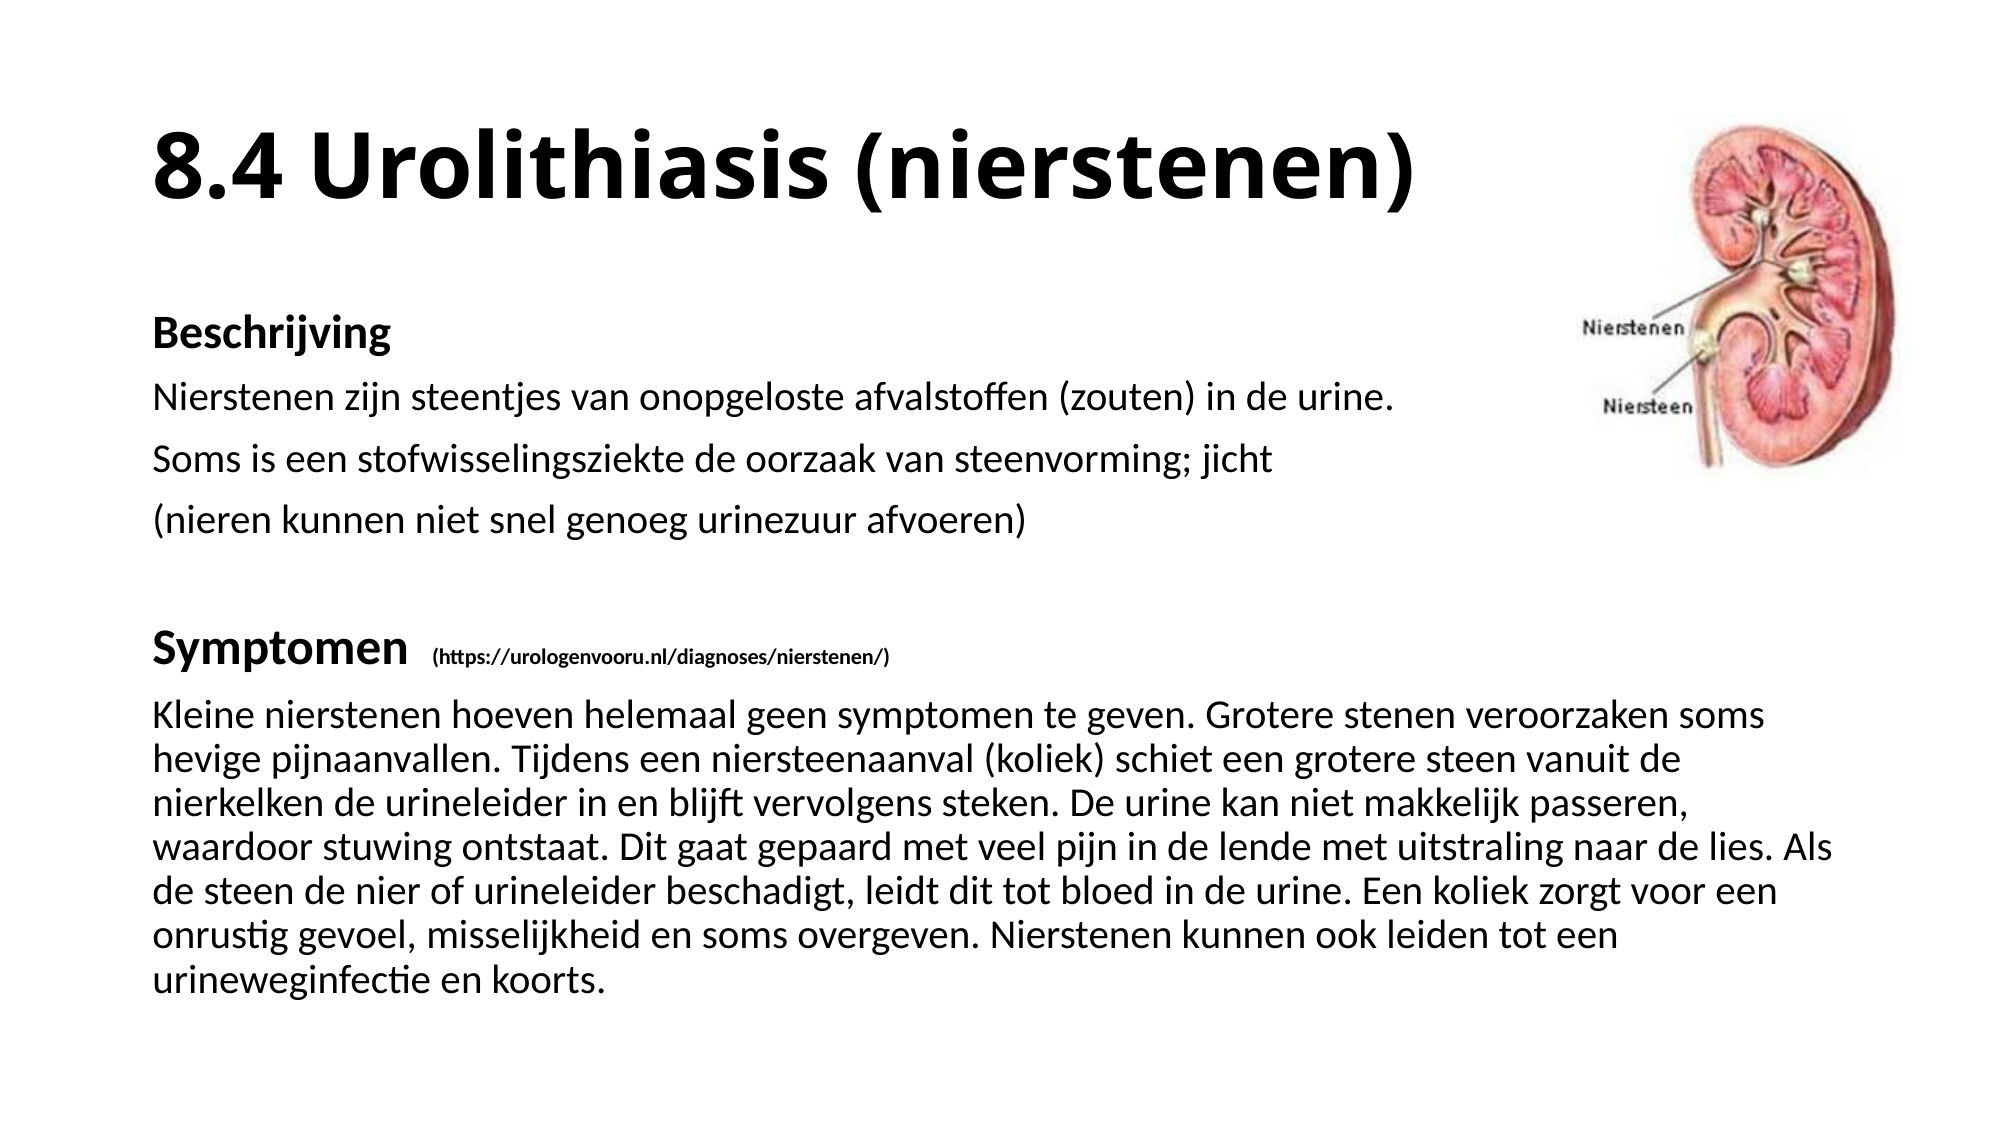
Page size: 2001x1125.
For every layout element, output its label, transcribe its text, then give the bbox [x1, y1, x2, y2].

title 8.4 Urolithiasis (nierstenen) [137, 59, 1863, 278]
list Beschrijving Nierstenen zijn steentjes van onopgeloste afvalstoffen (zouten) in de urine. Soms is een stofwisselingsziekte de oorzaak van steenvorming; jicht (nieren kunnen niet snel genoeg urinezuur afvoeren) Symptomen (https://urologenvooru.nl/diagnoses/nierstenen/) Kleine nierstenen hoeven helemaal geen symptomen te geven. Grotere stenen veroorzaken soms hevige pijnaanvallen. Tijdens een niersteenaanval (koliek) schiet een grotere steen vanuit de nierkelken de urineleider in en blijft vervolgens steken. De urine kan niet makkelijk passeren, waardoor stuwing ontstaat. Dit gaat gepaard met veel pijn in de lende met uitstraling naar de lies. Als de steen de nier of urineleider beschadigt, leidt dit tot bloed in de urine. Een koliek zorgt voor een onrustig gevoel, misselijkheid en soms overgeven. Nierstenen kunnen ook leiden tot een urineweginfectie en koorts. [137, 299, 1863, 1014]
picture [1575, 114, 1909, 485]
